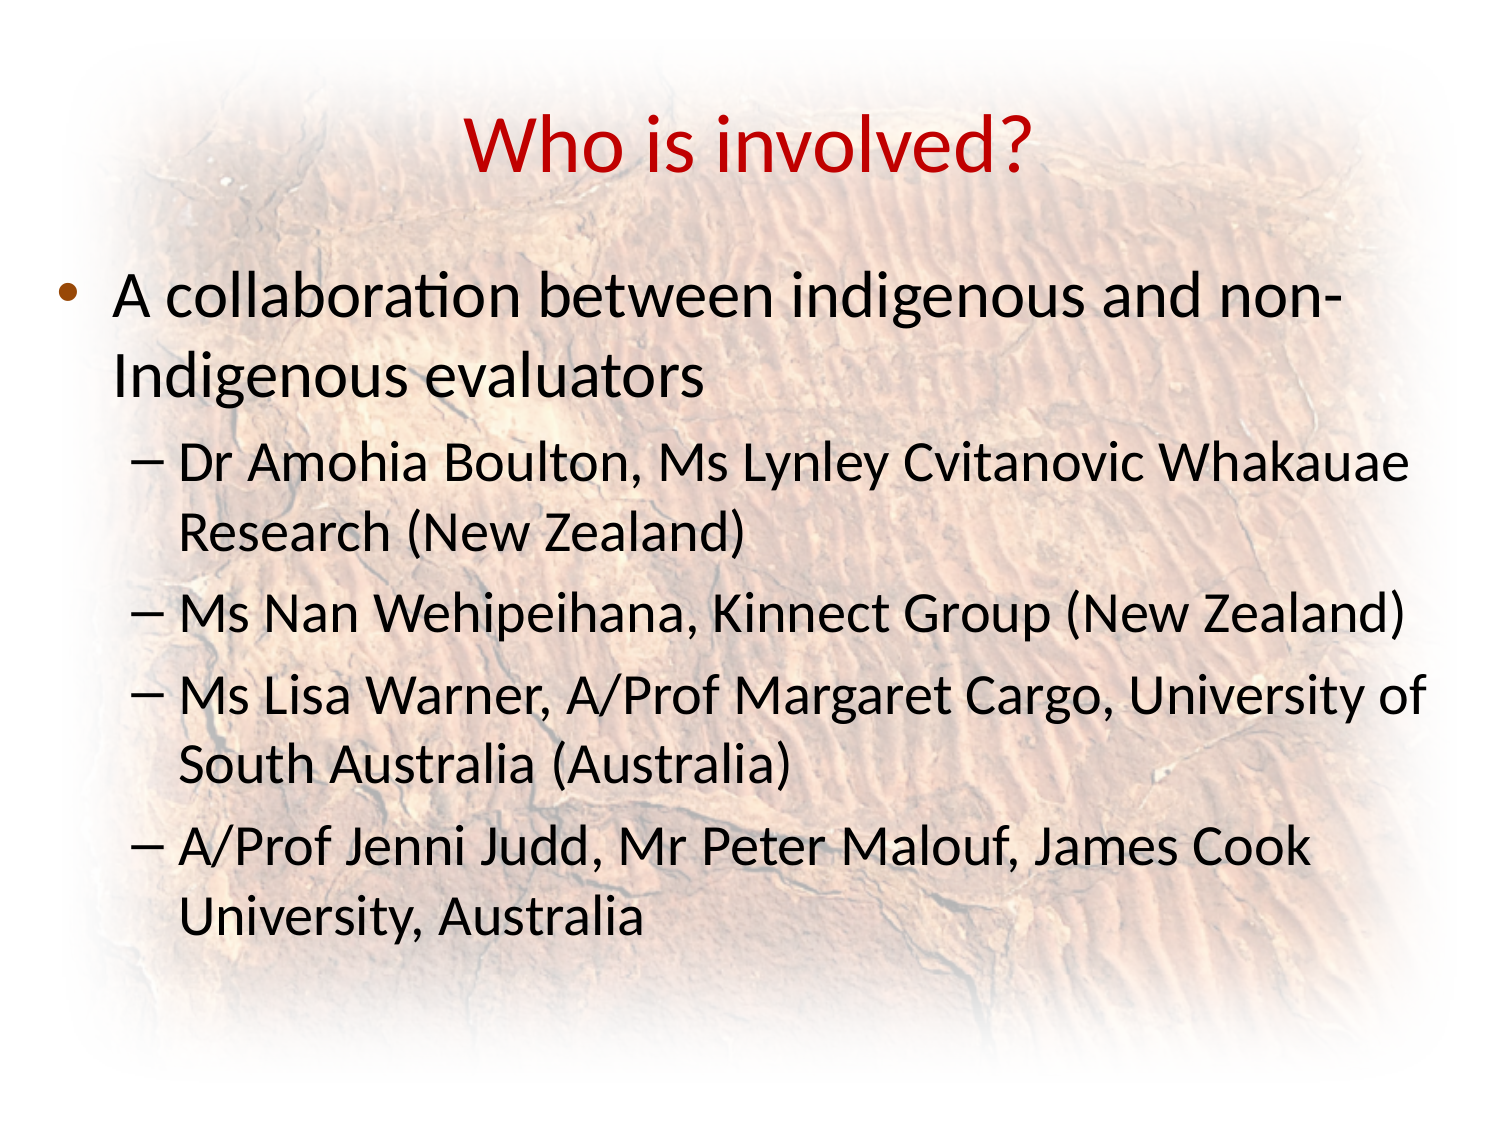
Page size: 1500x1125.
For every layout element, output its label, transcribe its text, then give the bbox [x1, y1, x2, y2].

list A collaboration between indigenous and non-Indigenous evaluators Dr Amohia Boulton, Ms Lynley Cvitanovic Whakauae Research (New Zealand) Ms Nan Wehipeihana, Kinnect Group (New Zealand) Ms Lisa Warner, A/Prof Margaret Cargo, University of South Australia (Australia) A/Prof Jenni Judd, Mr Peter Malouf, James Cook University, Australia [41, 243, 1473, 1064]
title Who is involved? [75, 45, 1425, 233]
